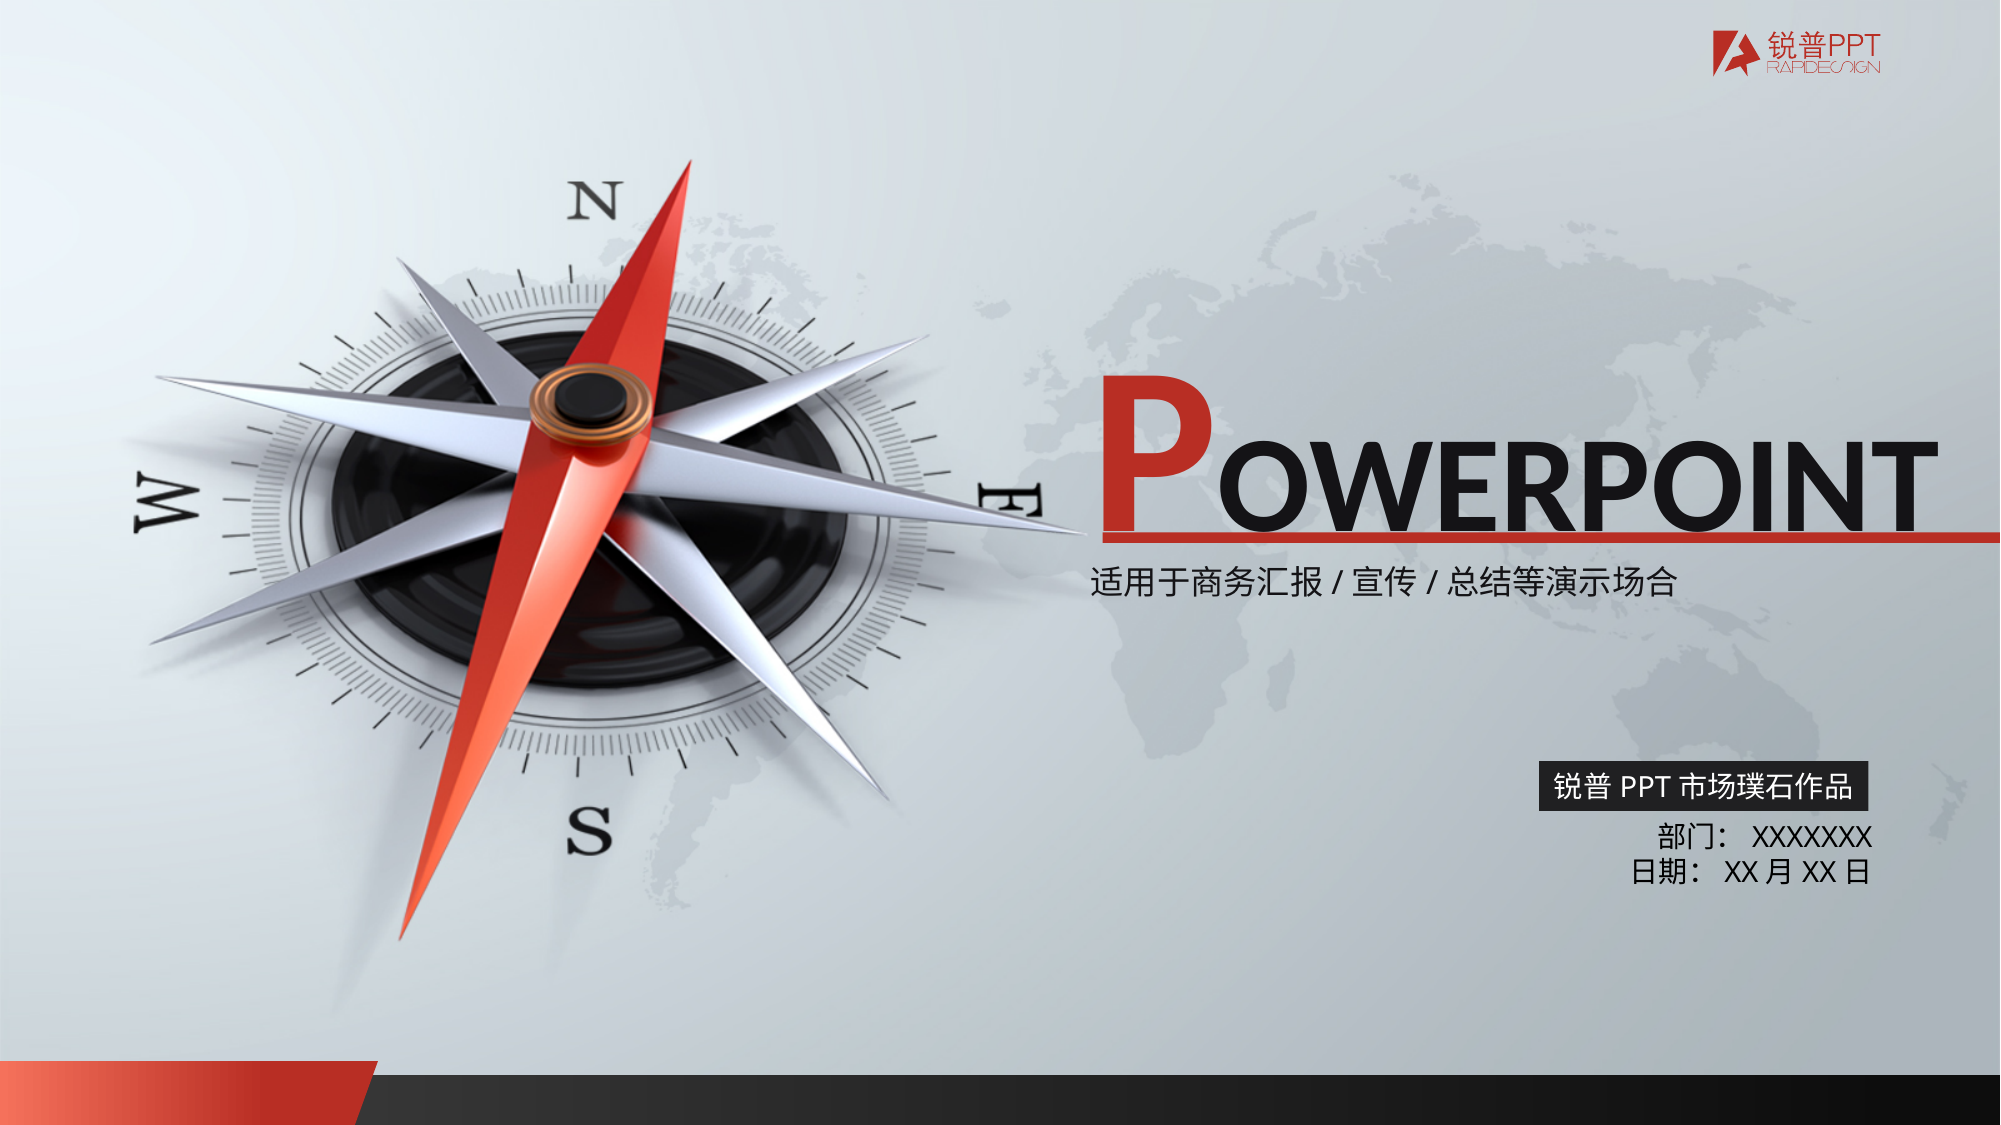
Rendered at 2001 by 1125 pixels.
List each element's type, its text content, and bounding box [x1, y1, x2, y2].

text_box 适用于商务汇报/宣传/总结等演示场合 [1075, 553, 1694, 609]
picture [0, 0, 2000, 1075]
text_box [1955, 531, 2000, 544]
text_box 部门：XXXXXXX 日期：XX月XX日 [1614, 811, 1888, 896]
text_box 锐普PPT市场璞石作品 [1539, 761, 1869, 811]
text_box POWERPOINT [1075, 284, 1955, 587]
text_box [1713, 30, 1881, 77]
